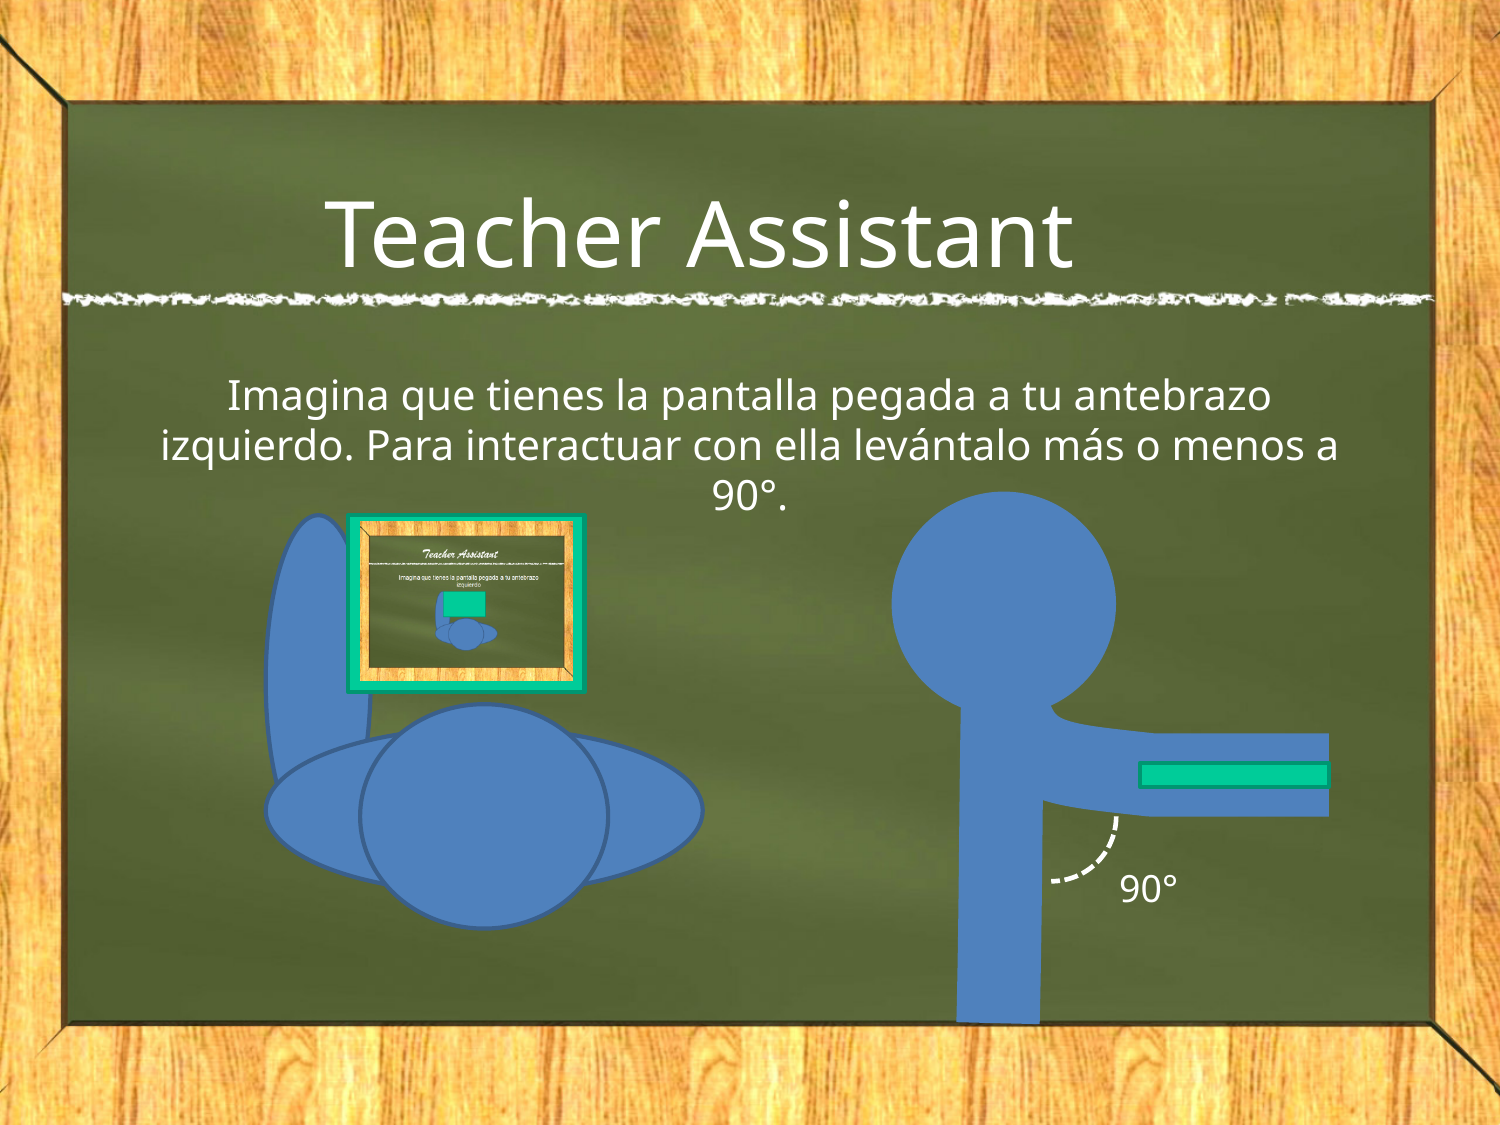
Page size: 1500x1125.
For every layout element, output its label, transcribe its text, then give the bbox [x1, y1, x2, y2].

text_box [998, 656, 1290, 774]
text_box [891, 491, 1117, 716]
text_box [998, 690, 1004, 1024]
title Teacher Assistant [112, 137, 1288, 326]
text_box [265, 527, 371, 784]
text_box [346, 513, 587, 694]
text_box Imagina que tienes la pantalla pegada a tu antebrazo izquierdo. Para interactuar con ella levántalo más o menos a 90°. [135, 361, 1365, 527]
text_box [1051, 816, 1117, 883]
text_box [570, 734, 703, 885]
picture [0, 0, 1500, 1125]
text_box 90° [1104, 857, 1270, 918]
text_box [360, 704, 609, 929]
text_box [1138, 761, 1331, 789]
text_box [265, 734, 398, 885]
